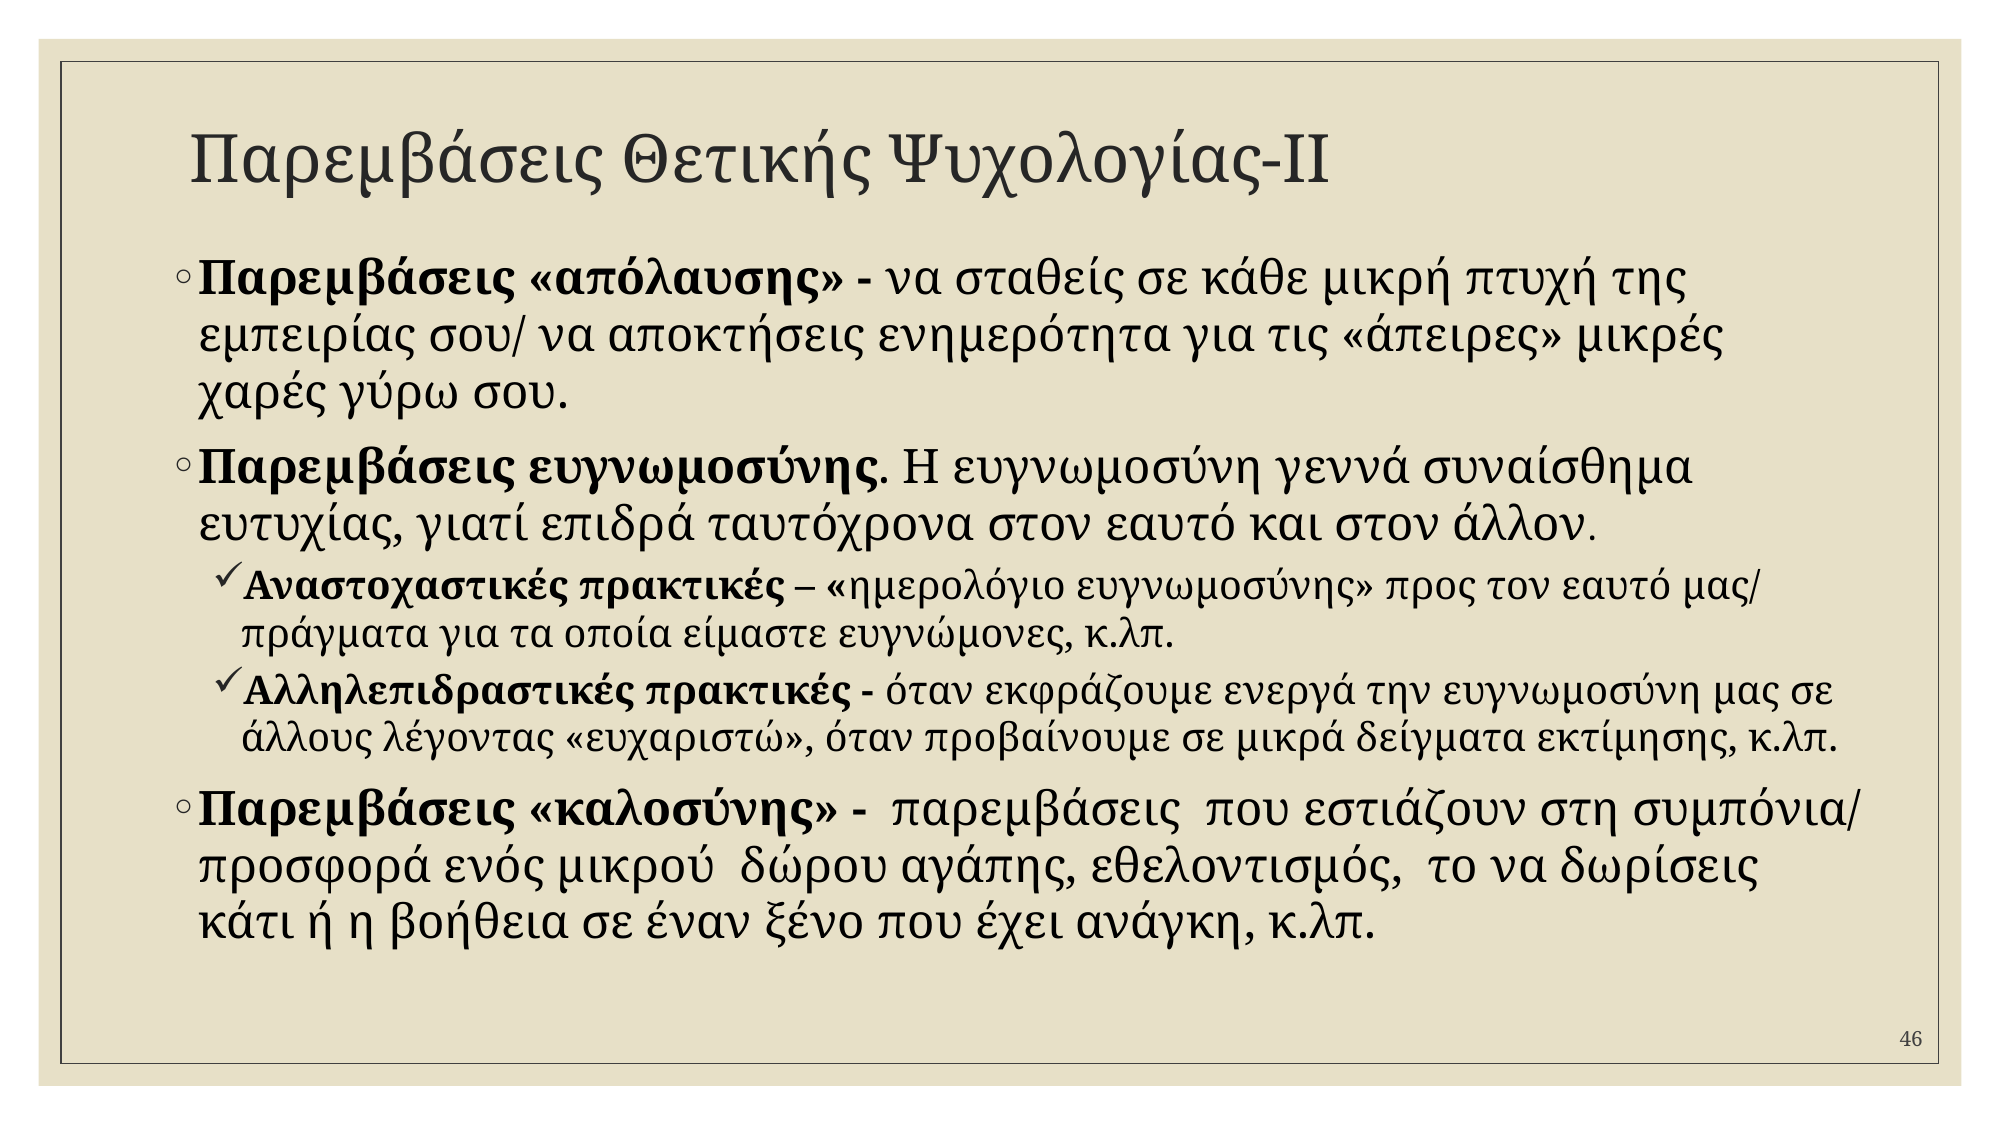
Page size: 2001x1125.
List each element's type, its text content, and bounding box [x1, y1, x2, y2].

list Παρεμβάσεις «απόλαυσης» - να σταθείς σε κάθε μικρή πτυχή της εμπειρίας σου/ να αποκτήσεις ενημερότητα για τις «άπειρες» μικρές χαρές γύρω σου. Παρεμβάσεις ευγνωμοσύνης. Η ευγνωμοσύνη γεννά συναίσθημα ευτυχίας, γιατί επιδρά ταυτόχρονα στον εαυτό και στον άλλον. Αναστοχαστικές πρακτικές – «ημερολόγιο ευγνωμοσύνης» προς τον εαυτό μας/ πράγματα για τα οποία είμαστε ευγνώμονες, κ.λπ. Αλληλεπιδραστικές πρακτικές - όταν εκφράζουμε ενεργά την ευγνωμοσύνη μας σε άλλους λέγοντας «ευχαριστώ», όταν προβαίνουμε σε μικρά δείγματα εκτίμησης, κ.λπ. Παρεμβάσεις «καλοσύνης» - παρεμβάσεις που εστιάζουν στη συμπόνια/ προσφορά ενός μικρού δώρου αγάπης, εθελοντισμός, το να δωρίσεις κάτι ή η βοήθεια σε έναν ξένο που έχει ανάγκη, κ.λπ. [154, 239, 1881, 965]
slide_number 46 [1697, 1019, 1938, 1062]
title Παρεμβάσεις Θετικής Ψυχολογίας-ΙΙ [174, 105, 1825, 217]
